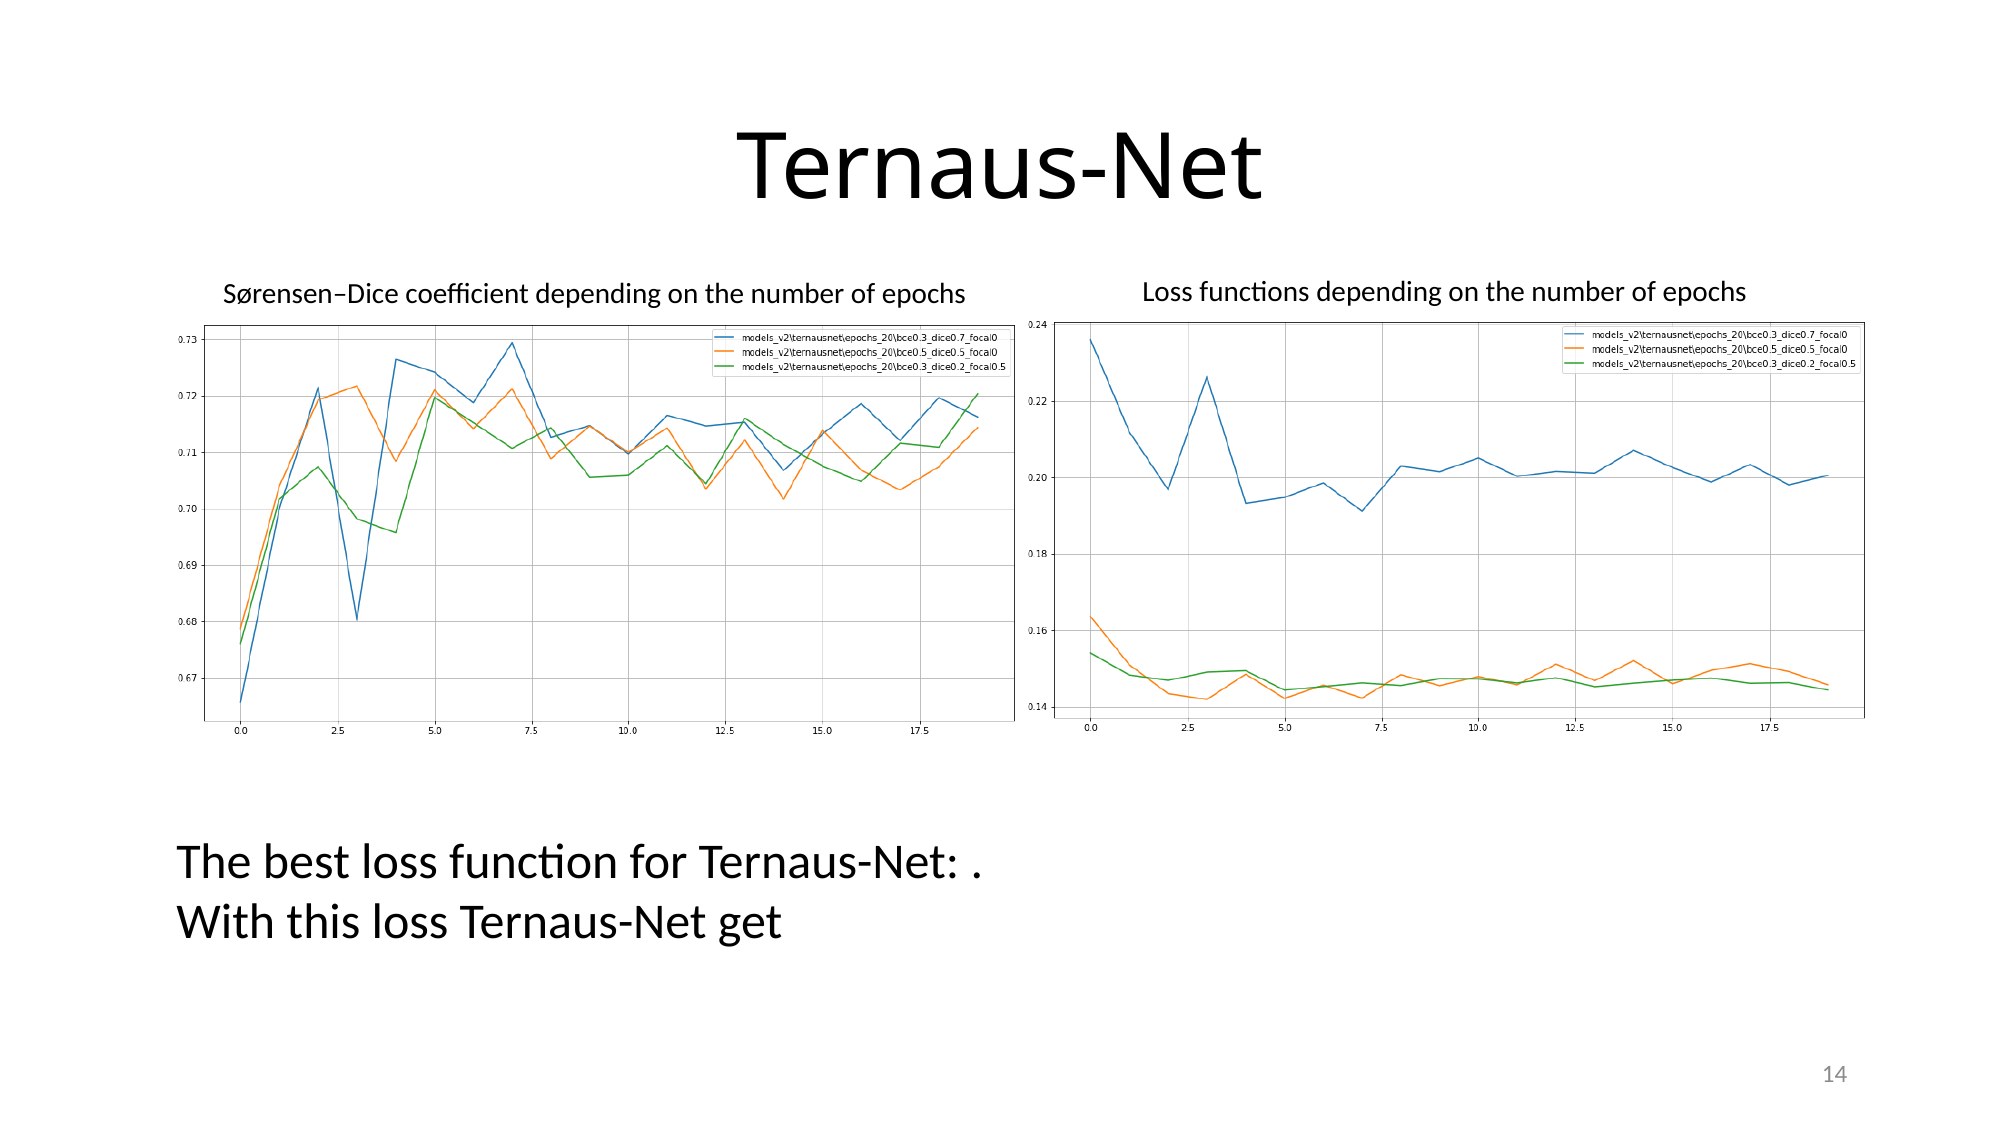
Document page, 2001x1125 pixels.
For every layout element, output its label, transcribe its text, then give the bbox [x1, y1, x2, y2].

slide_number 14 [1412, 1042, 1863, 1103]
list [1019, 314, 1870, 739]
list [169, 318, 1020, 742]
title Ternaus-Net [137, 59, 1863, 278]
text_box Loss functions depending on the number of epochs [1127, 264, 1763, 314]
text_box Sørensen–Dice coefficient depending on the number of epochs [208, 266, 982, 317]
